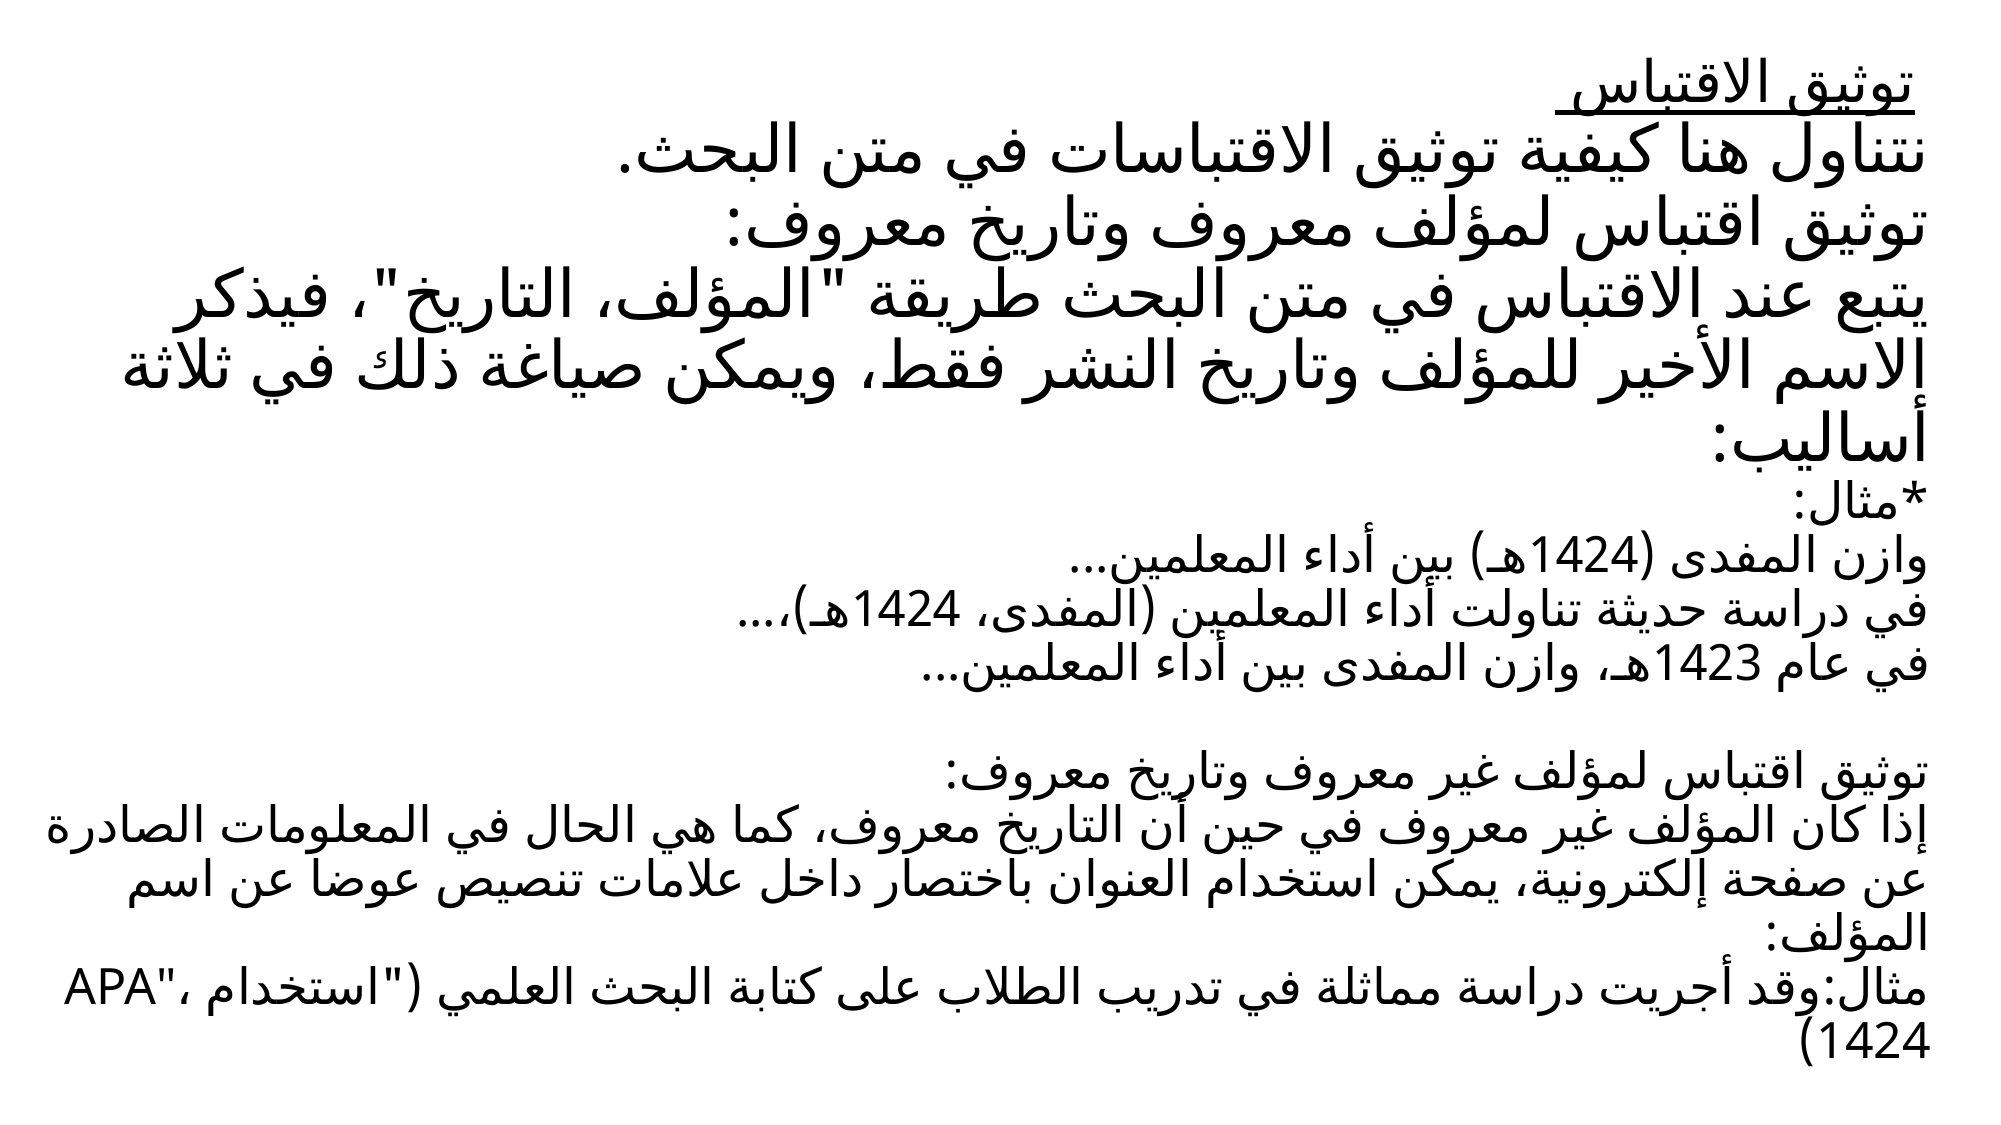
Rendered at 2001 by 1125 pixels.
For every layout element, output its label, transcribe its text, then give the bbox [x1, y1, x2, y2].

title توثيق الاقتباس نتناول هنا كيفية توثيق الاقتباسات في متن البحث. توثيق اقتباس لمؤلف معروف وتاريخ معروف: يتبع عند الاقتباس في متن البحث طريقة "المؤلف، التاريخ"، فيذكر الاسم الأخير للمؤلف وتاريخ النشر فقط، ويمكن صياغة ذلك في ثلاثة أساليب: *مثال: وازن المفدى (1424هـ) بين أداء المعلمين... في دراسة حديثة تناولت أداء المعلمين (المفدى، 1424هـ)،... في عام 1423هـ، وازن المفدى بين أداء المعلمين... توثيق اقتباس لمؤلف غير معروف وتاريخ معروف: إذا كان المؤلف غير معروف في حين أن التاريخ معروف، كما هي الحال في المعلومات الصادرة عن صفحة إلكترونية، يمكن استخدام العنوان باختصار داخل علامات تنصيص عوضا عن اسم المؤلف: مثال:وقد أجريت دراسة مماثلة في تدريب الطلاب على كتابة البحث العلمي ("استخدام APA"، 1424) [26, 29, 1946, 1093]
